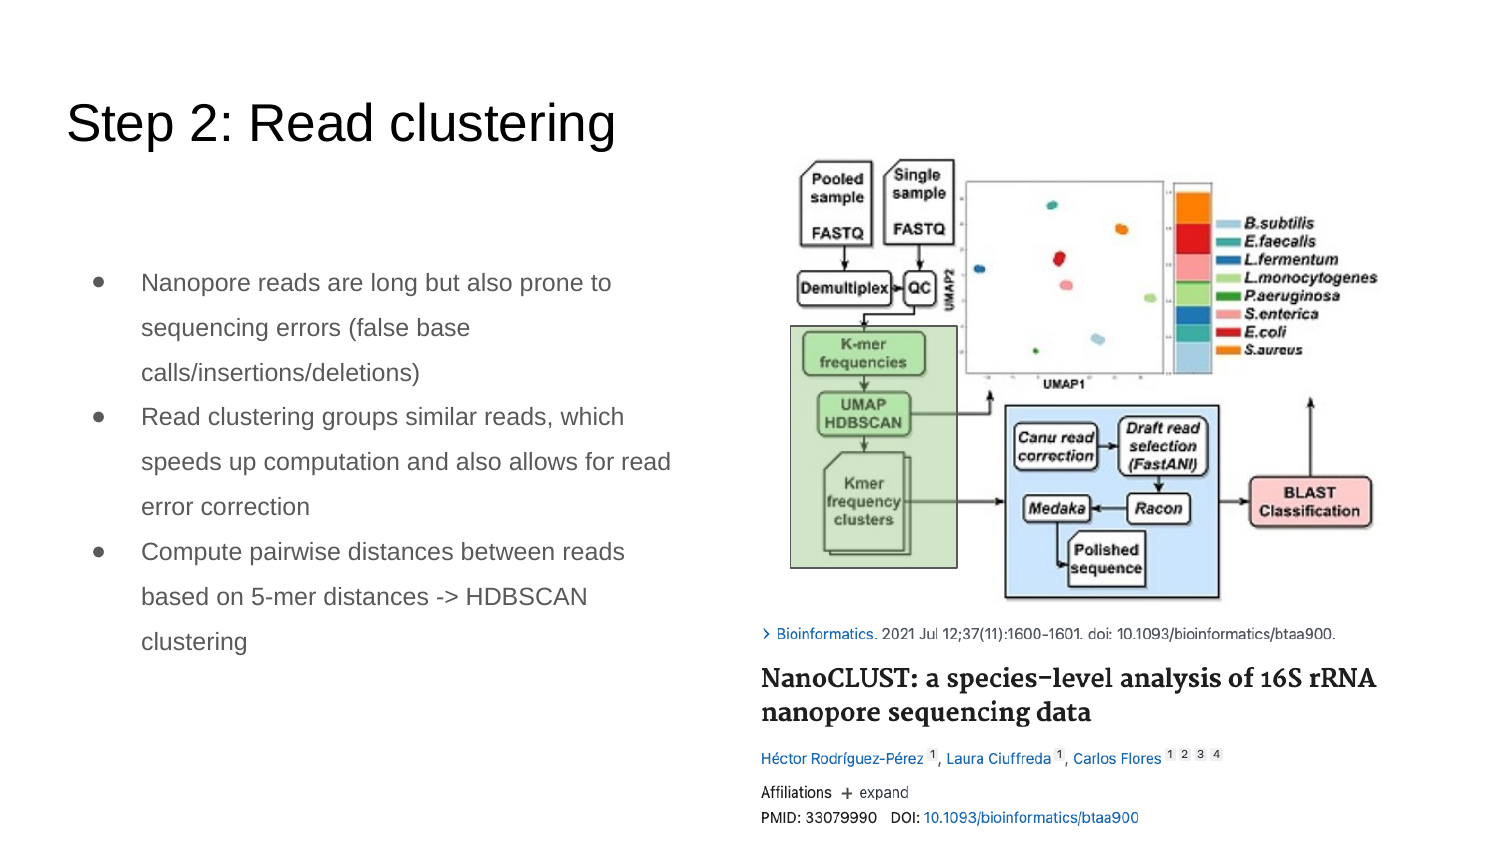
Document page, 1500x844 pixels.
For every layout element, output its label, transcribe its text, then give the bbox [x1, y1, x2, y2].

title Step 2: Read clustering [51, 72, 1449, 167]
list Nanopore reads are long but also prone to sequencing errors (false base calls/insertions/deletions) Read clustering groups similar reads, which speeds up computation and also allows for read error correction Compute pairwise distances between reads based on 5-mer distances -> HDBSCAN clustering [51, 236, 691, 750]
picture [794, 156, 1382, 605]
picture [749, 609, 1410, 844]
